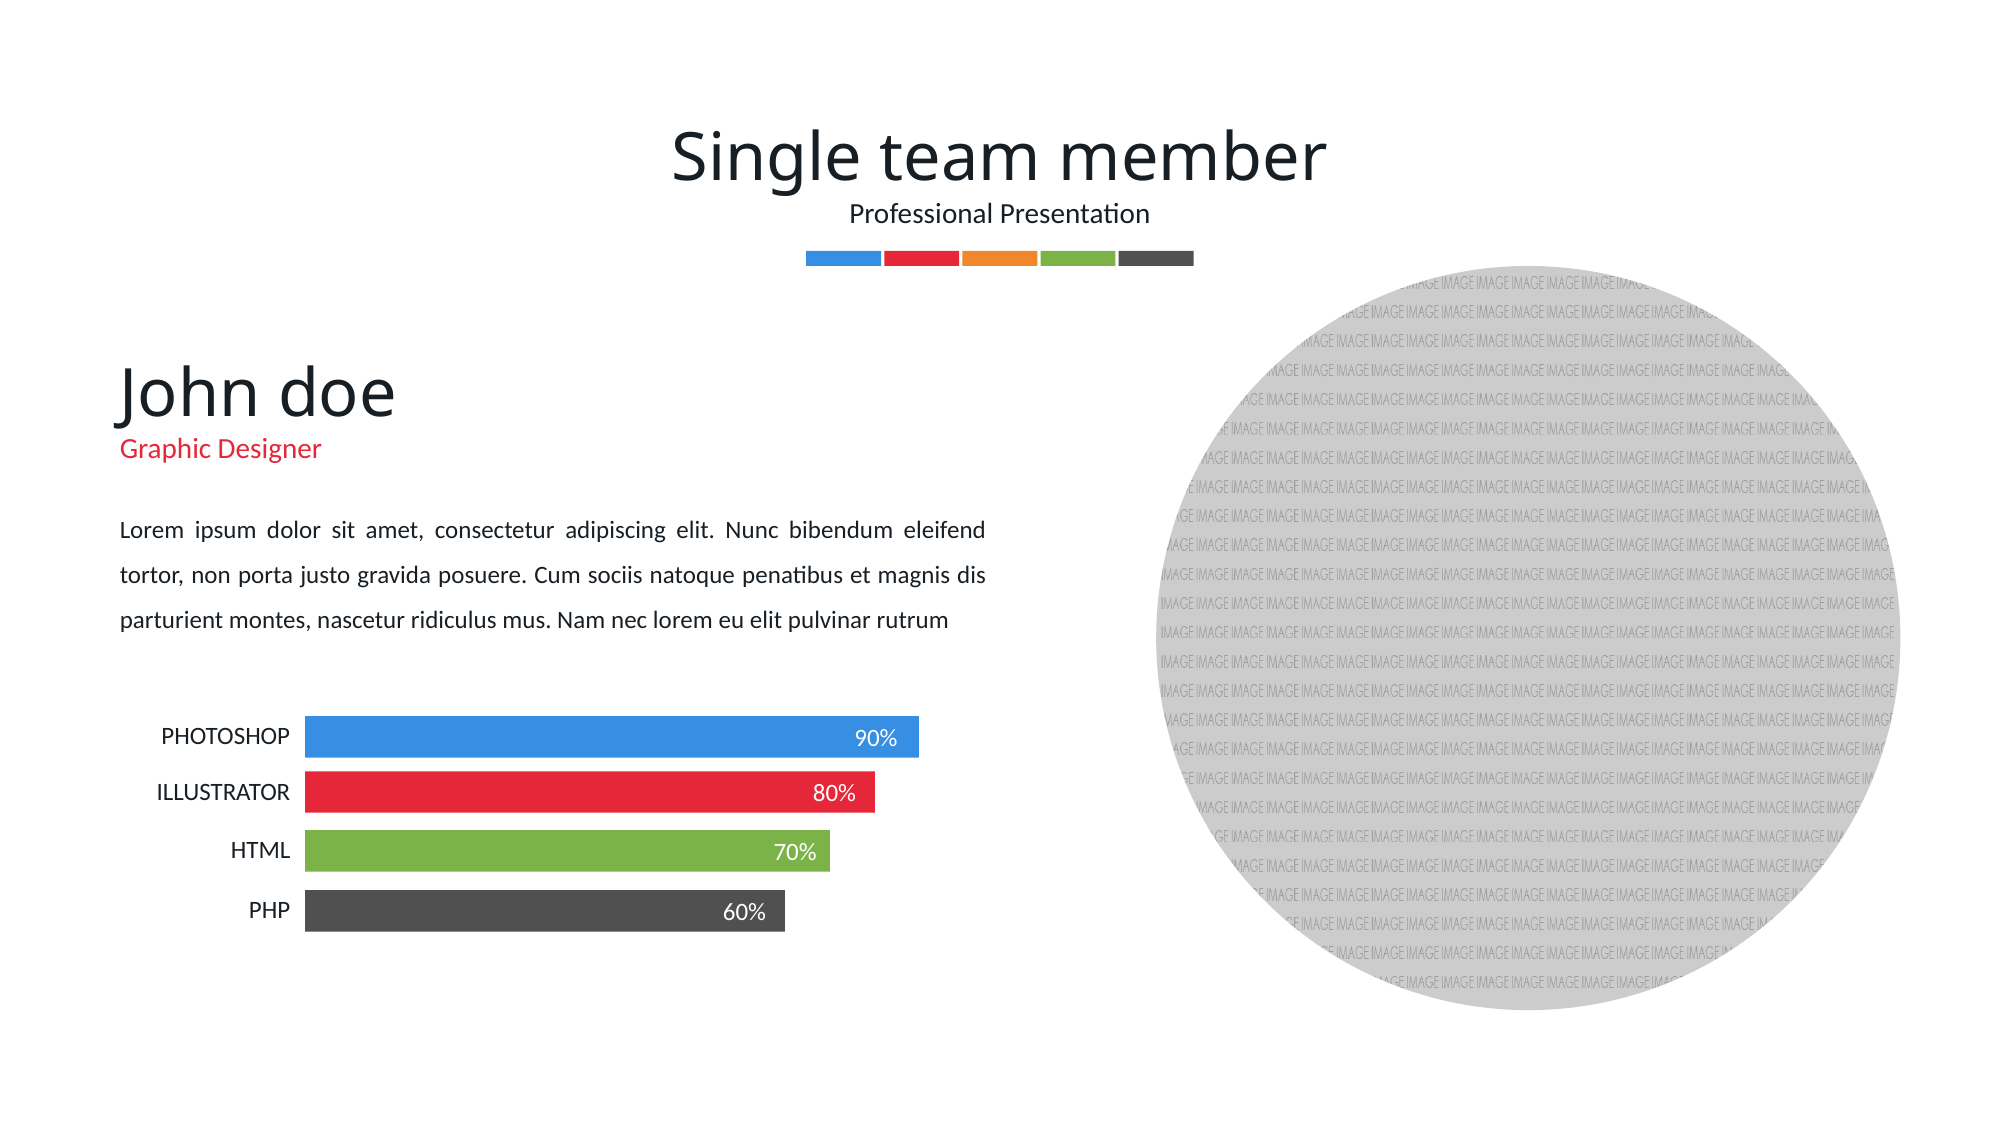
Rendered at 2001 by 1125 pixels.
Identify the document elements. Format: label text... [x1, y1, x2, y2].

text_box Lorem ipsum dolor sit amet, consectetur adipiscing elit. Nunc bibendum eleifend tortor, non porta justo gravida posuere. Cum sociis natoque penatibus et magnis dis parturient montes, nascetur ridiculus mus. Nam nec lorem eu elit pulvinar rutrum [105, 491, 1003, 641]
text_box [105, 712, 919, 760]
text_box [0, 106, 2000, 266]
text_box [1155, 266, 1902, 1012]
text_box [105, 886, 786, 934]
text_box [105, 342, 1734, 473]
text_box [105, 767, 876, 815]
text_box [105, 826, 832, 874]
